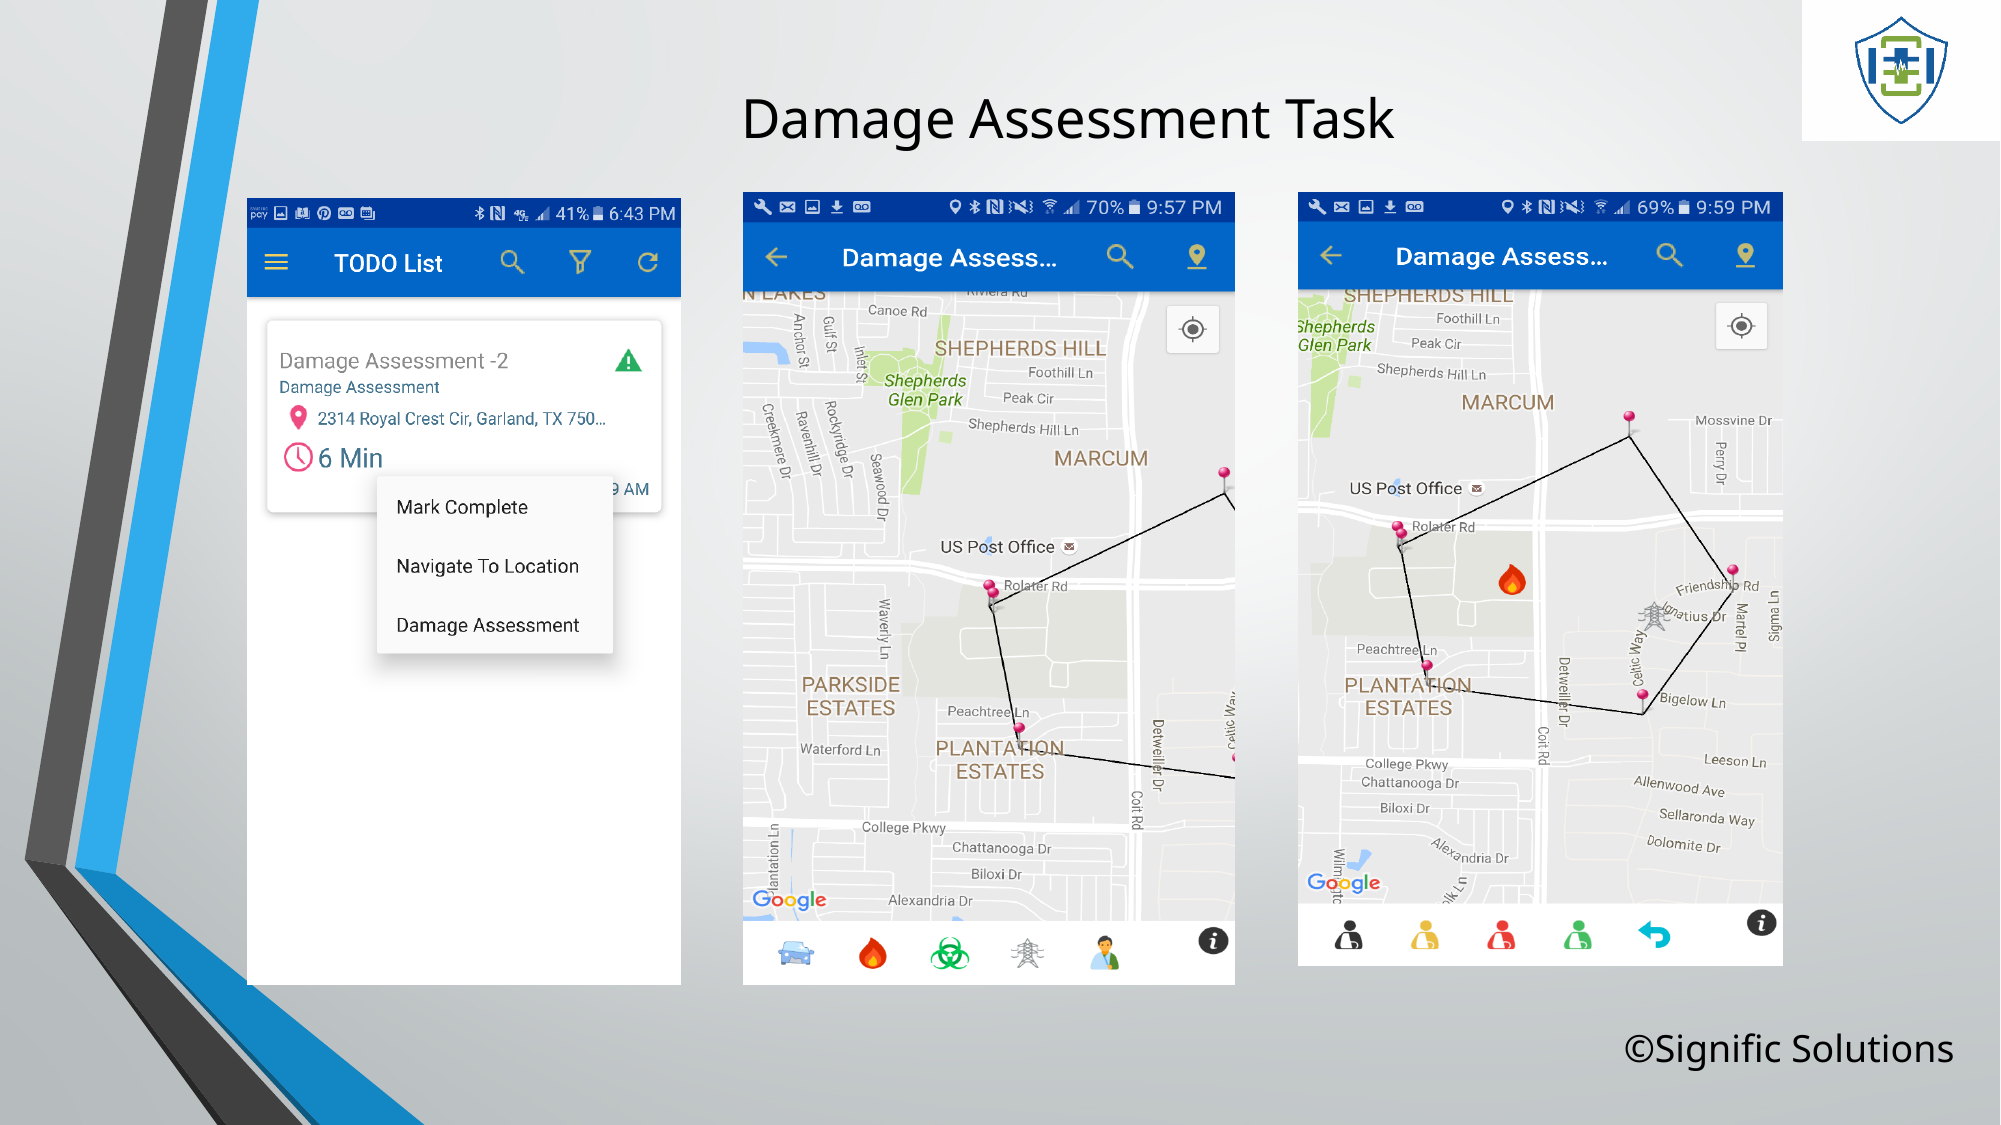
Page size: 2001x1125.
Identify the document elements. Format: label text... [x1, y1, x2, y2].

text_box ©Signific Solutions [1608, 1017, 1970, 1078]
picture [1297, 192, 1783, 966]
picture [1801, 0, 2000, 141]
picture [743, 192, 1235, 985]
title Damage Assessment Task [247, 76, 1891, 158]
picture [246, 198, 681, 985]
